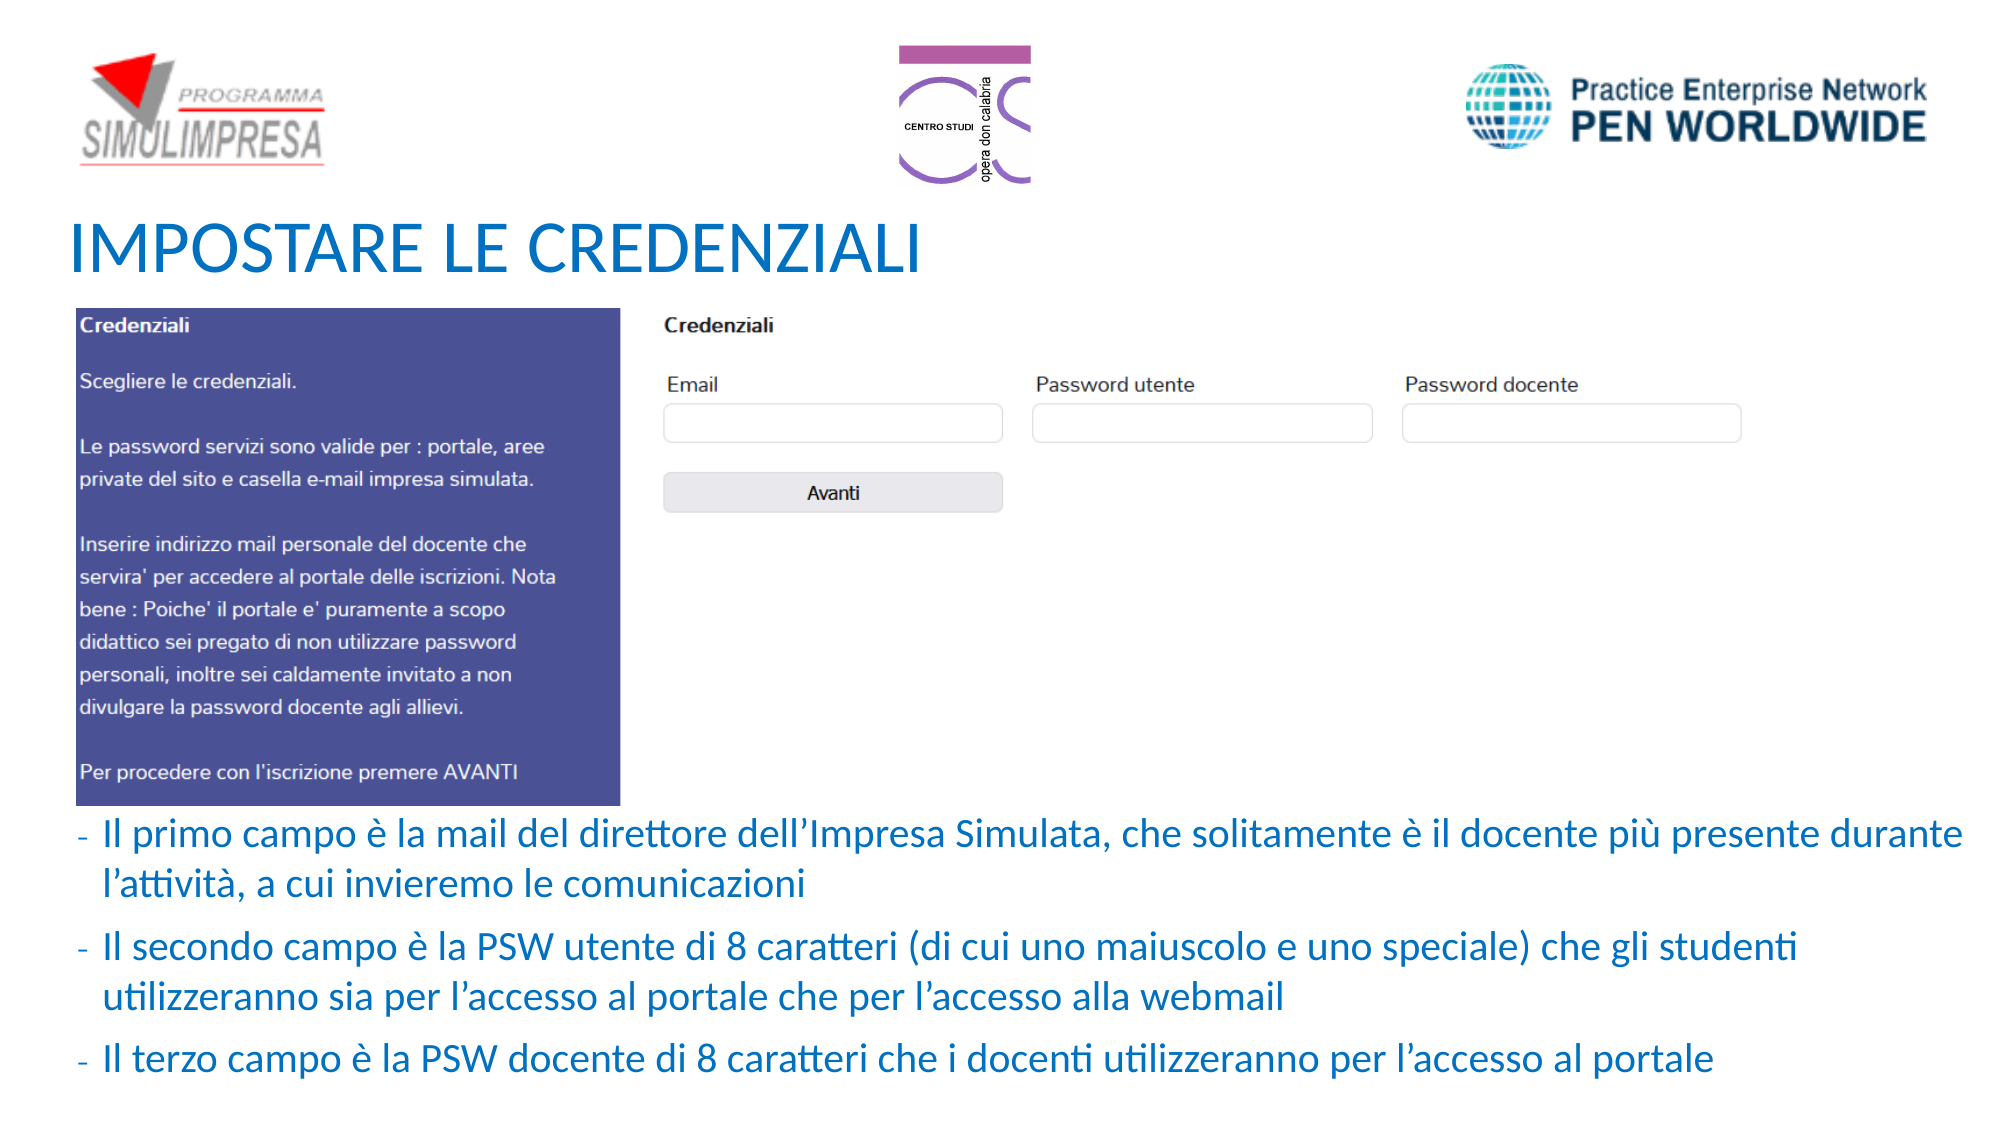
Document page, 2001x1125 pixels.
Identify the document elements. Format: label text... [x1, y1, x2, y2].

picture [76, 50, 336, 168]
picture [76, 308, 1743, 807]
text_box IMPOSTARE LE CREDENZIALI [53, 192, 1335, 304]
picture [896, 42, 1034, 188]
text_box Il primo campo è la mail del direttore dell’Impresa Simulata, che solitamente è il docente più presente durante l’attività, a cui invieremo le comunicazioni Il secondo campo è la PSW utente di 8 caratteri (di cui uno maiuscolo e uno speciale) che gli studenti utilizzeranno sia per l’accesso al portale che per l’accesso alla webmail Il terzo campo è la PSW docente di 8 caratteri che i docenti utilizzeranno per l’accesso al portale [58, 805, 1999, 1082]
picture [1466, 64, 1927, 149]
